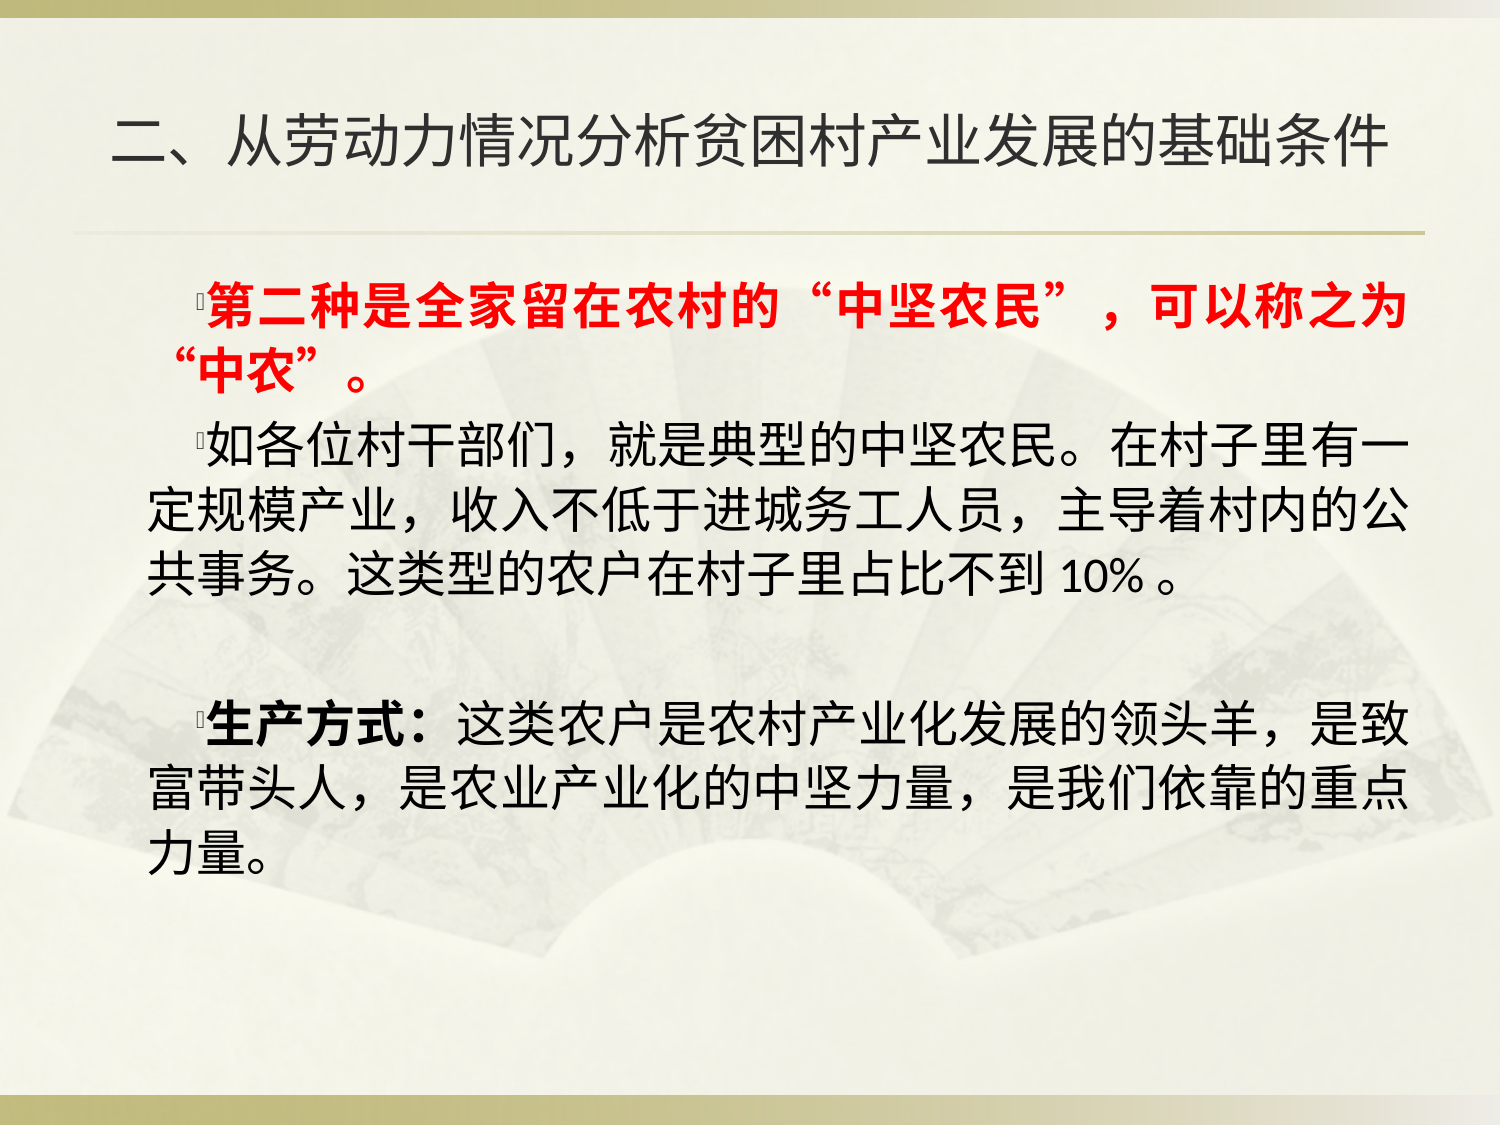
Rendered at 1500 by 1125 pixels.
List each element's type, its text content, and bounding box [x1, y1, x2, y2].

title 二、从劳动力情况分析贫困村产业发展的基础条件 [75, 45, 1425, 233]
list 第二种是全家留在农村的“中坚农民”，可以称之为“中农”。 如各位村干部们，就是典型的中坚农民。在村子里有一定规模产业，收入不低于进城务工人员，主导着村内的公共事务。这类型的农户在村子里占比不到10%。 生产方式：这类农户是农村产业化发展的领头羊，是致富带头人，是农业产业化的中坚力量，是我们依靠的重点力量。 [75, 262, 1425, 1032]
